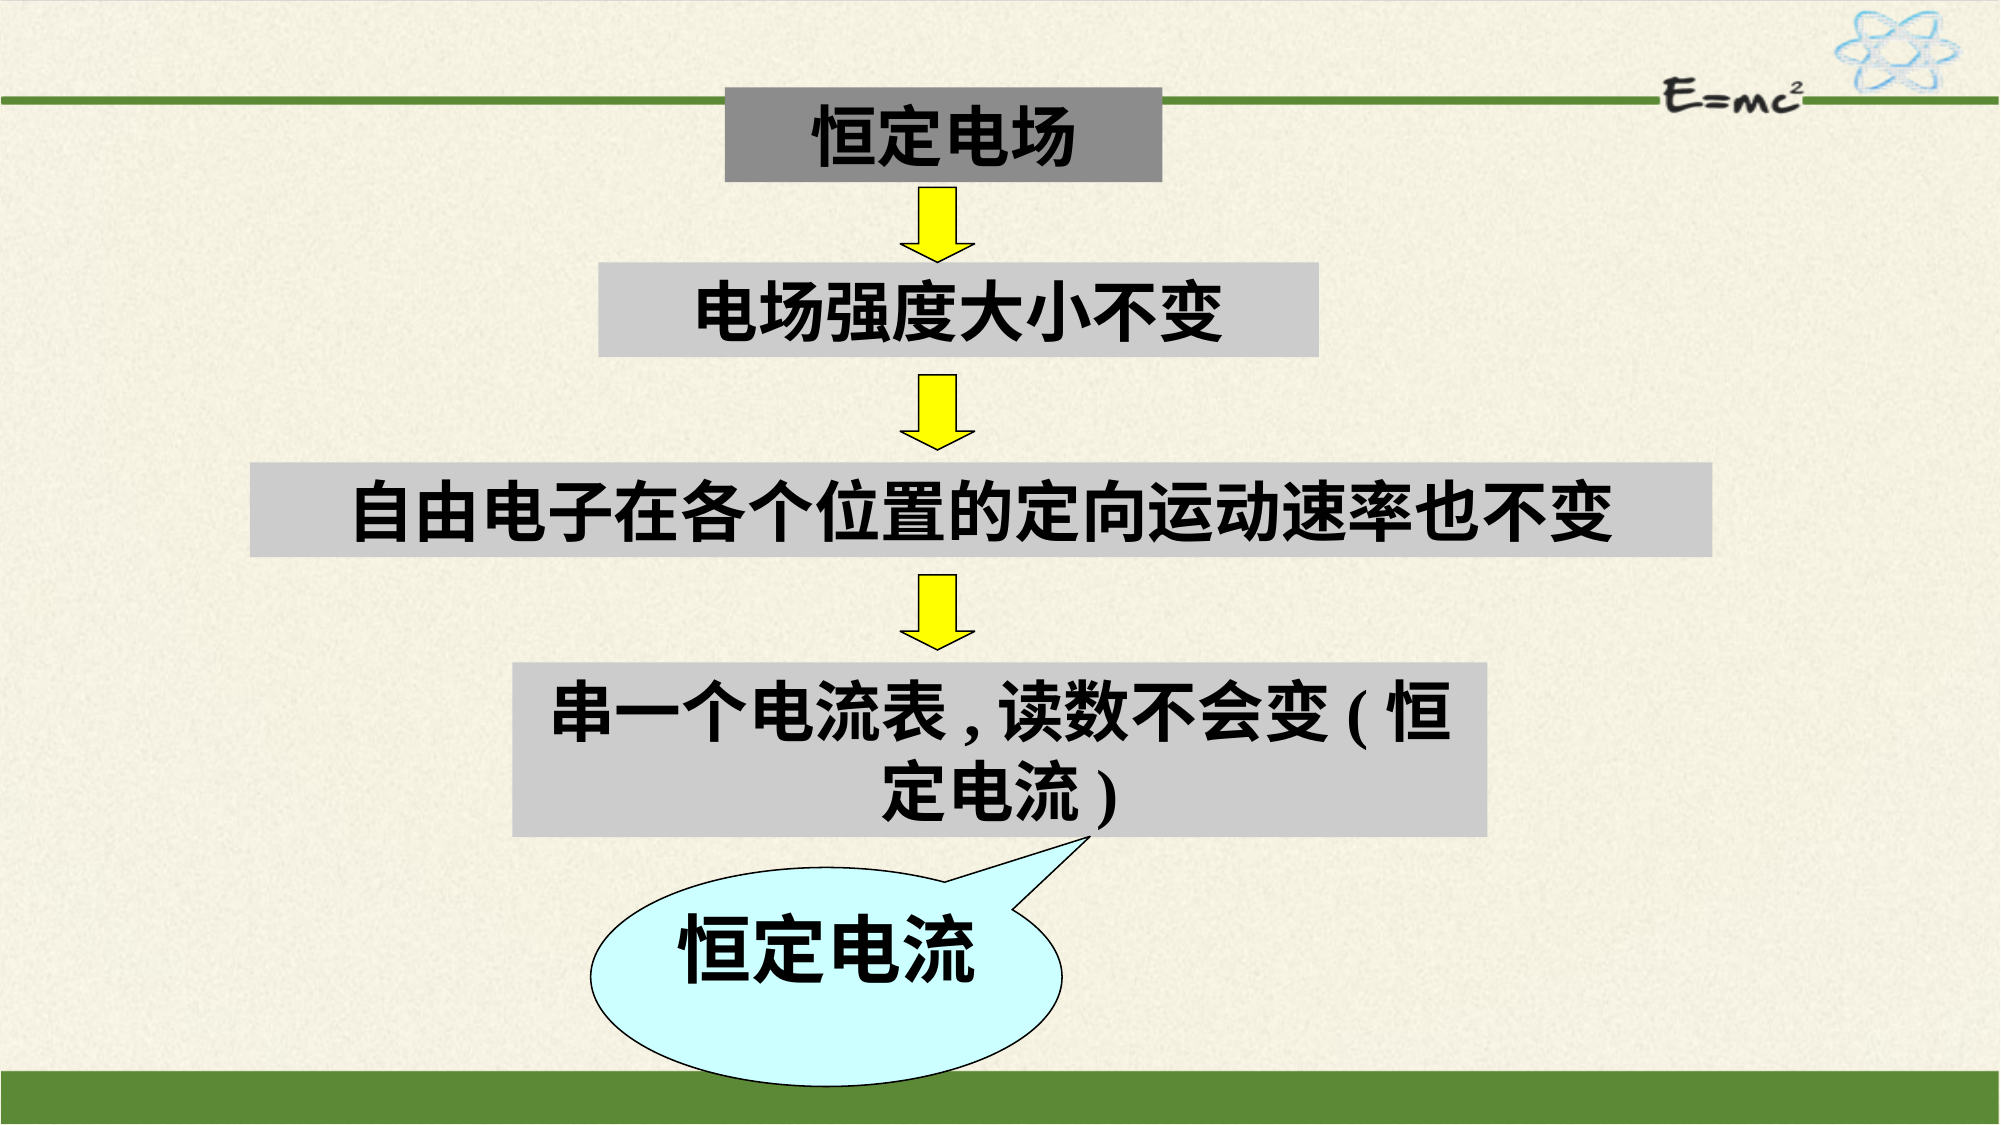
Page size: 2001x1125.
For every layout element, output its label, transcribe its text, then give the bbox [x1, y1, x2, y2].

text_box [899, 574, 975, 650]
text_box 电场强度大小不变 [598, 262, 1319, 358]
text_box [590, 867, 1062, 1087]
text_box [899, 187, 975, 263]
text_box 恒定电场 [724, 87, 1163, 183]
picture [0, 0, 2001, 1125]
text_box 自由电子在各个位置的定向运动速率也不变 [249, 462, 1713, 558]
text_box [899, 374, 975, 450]
text_box 串一个电流表,读数不会变(恒定电流) [512, 662, 1488, 838]
